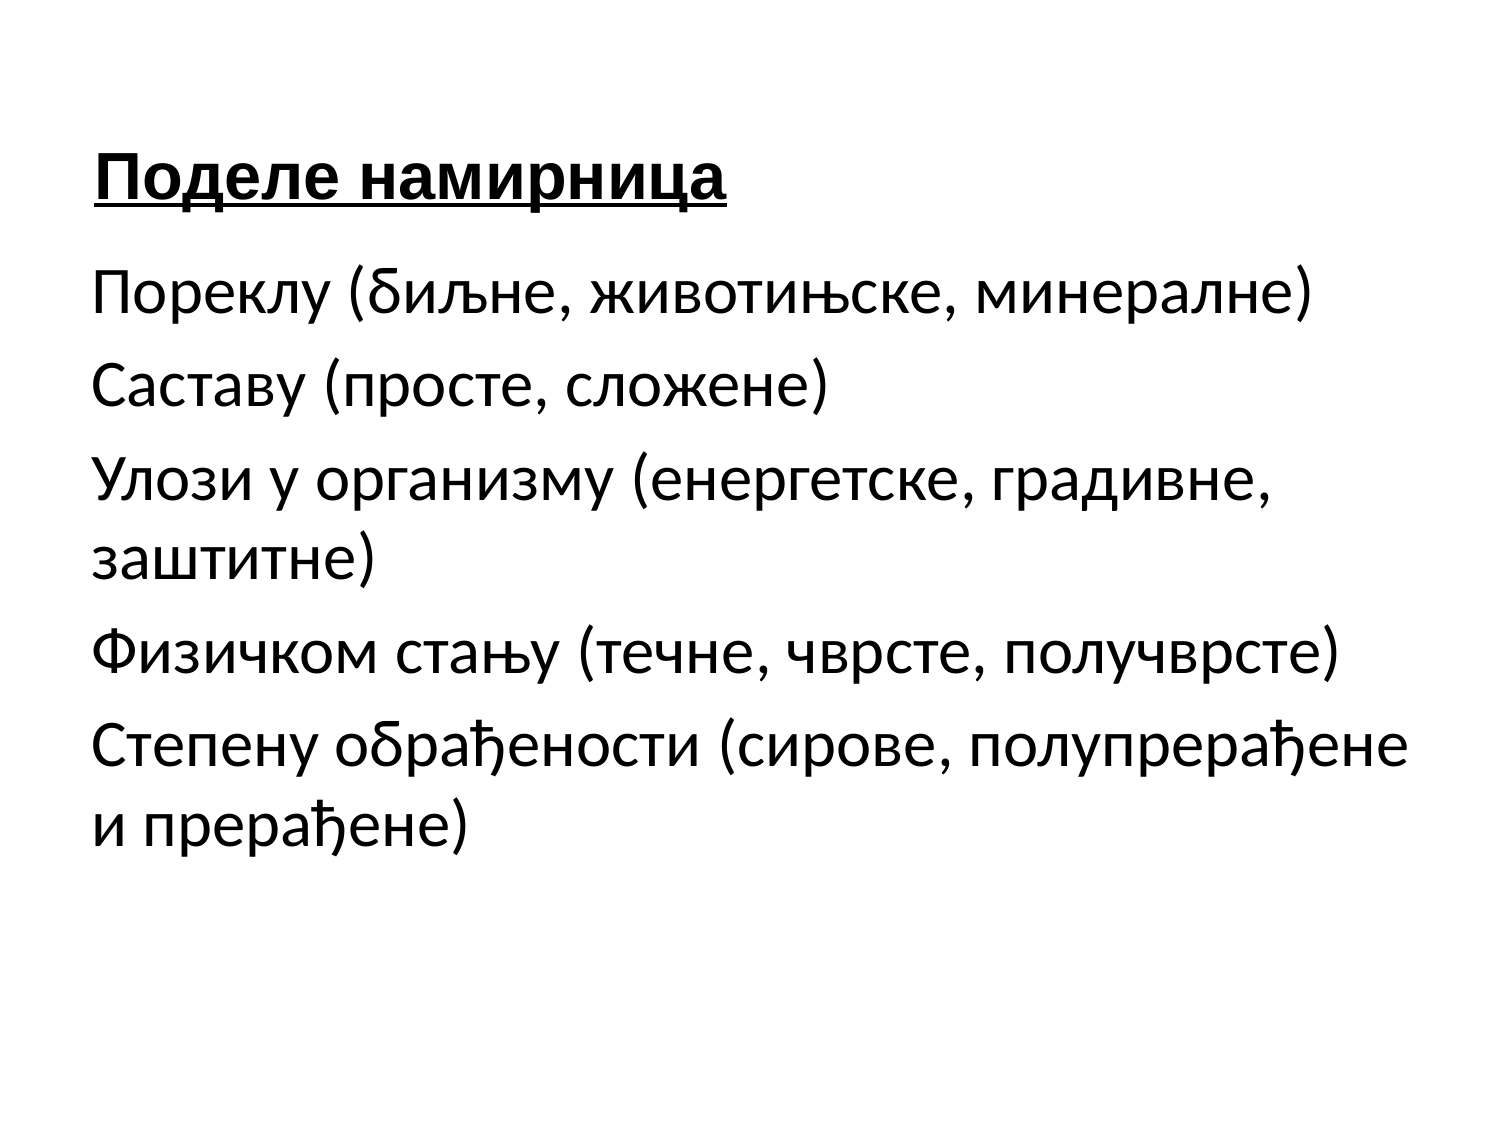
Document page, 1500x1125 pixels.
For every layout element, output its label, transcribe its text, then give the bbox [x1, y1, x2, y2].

text_box Поделе намирница [79, 125, 743, 221]
text_box Пореклу (биљне, животињске, минералне) Саставу (просте, сложене) Улози у организму (енергетске, градивне, заштитне) Физичком стању (течне, чврсте, получврсте) Степену обрађености (сирове, полупрерађене и прерађене) [76, 239, 1427, 953]
